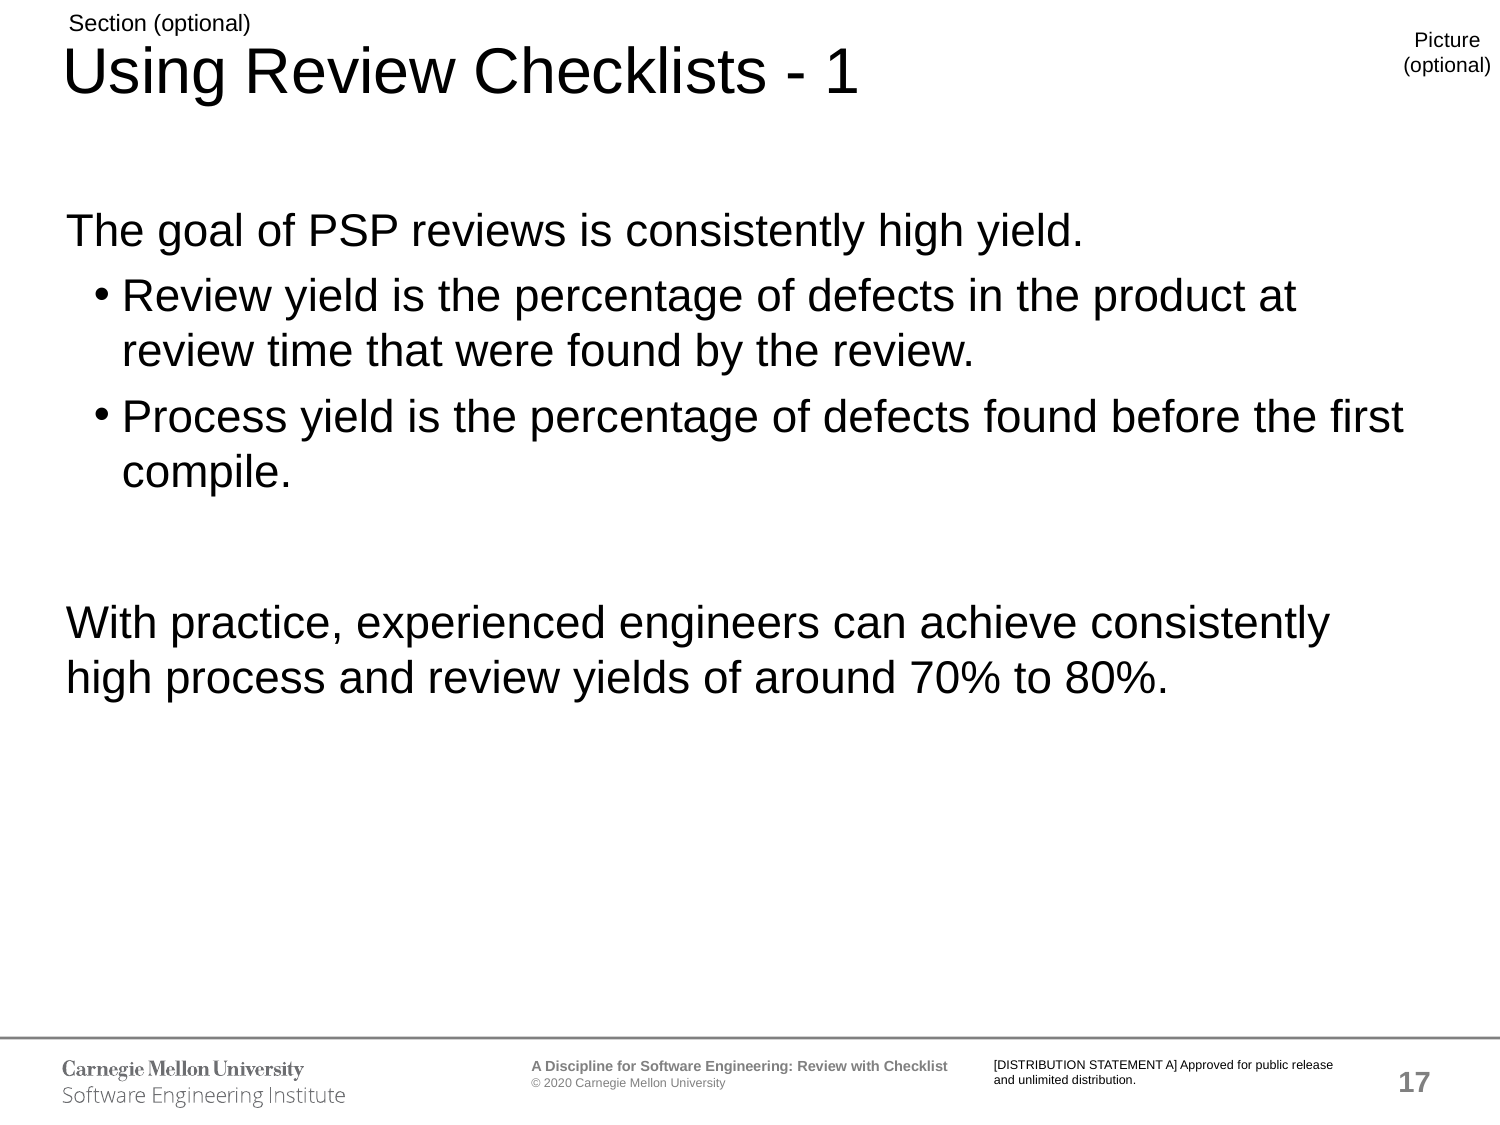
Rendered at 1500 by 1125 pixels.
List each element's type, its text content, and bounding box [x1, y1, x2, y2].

title Using Review Checklists - 1 [62, 37, 1338, 182]
list The goal of PSP reviews is consistently high yield. Review yield is the percentage of defects in the product at review time that were found by the review. Process yield is the percentage of defects found before the first compile. With practice, experienced engineers can achieve consistently high process and review yields of around 70% to 80%. [65, 200, 1431, 1024]
